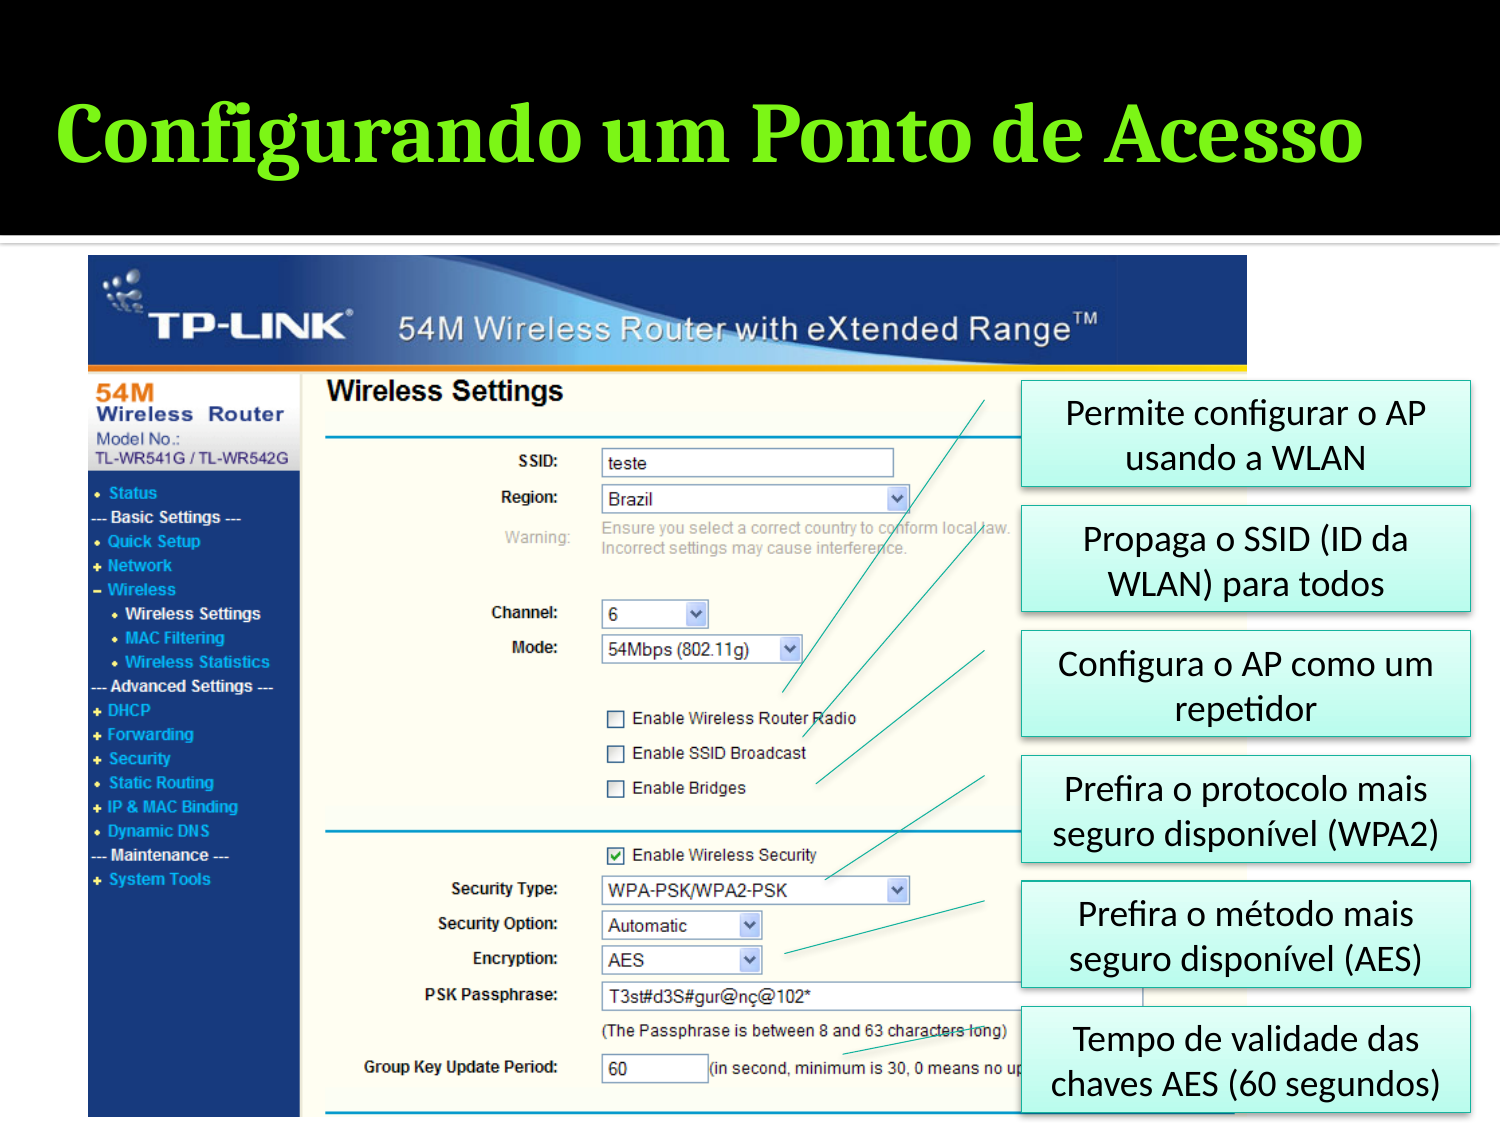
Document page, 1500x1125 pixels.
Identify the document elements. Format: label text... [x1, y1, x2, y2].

text_box Configura o AP como um repetidor [1250, 630, 1471, 737]
text_box Tempo de validade das chaves AES (60 segundos) [1250, 1006, 1471, 1113]
text_box Prefira o protocolo mais seguro disponível (WPA2) [1250, 755, 1471, 863]
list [88, 255, 1247, 1118]
text_box Permite configurar o AP usando a WLAN [1250, 380, 1471, 487]
title Configurando um Ponto de Acesso [41, 25, 1459, 231]
text_box Propaga o SSID (ID da WLAN) para todos [1250, 505, 1471, 612]
text_box Prefira o método mais seguro disponível (AES) [1250, 880, 1471, 988]
